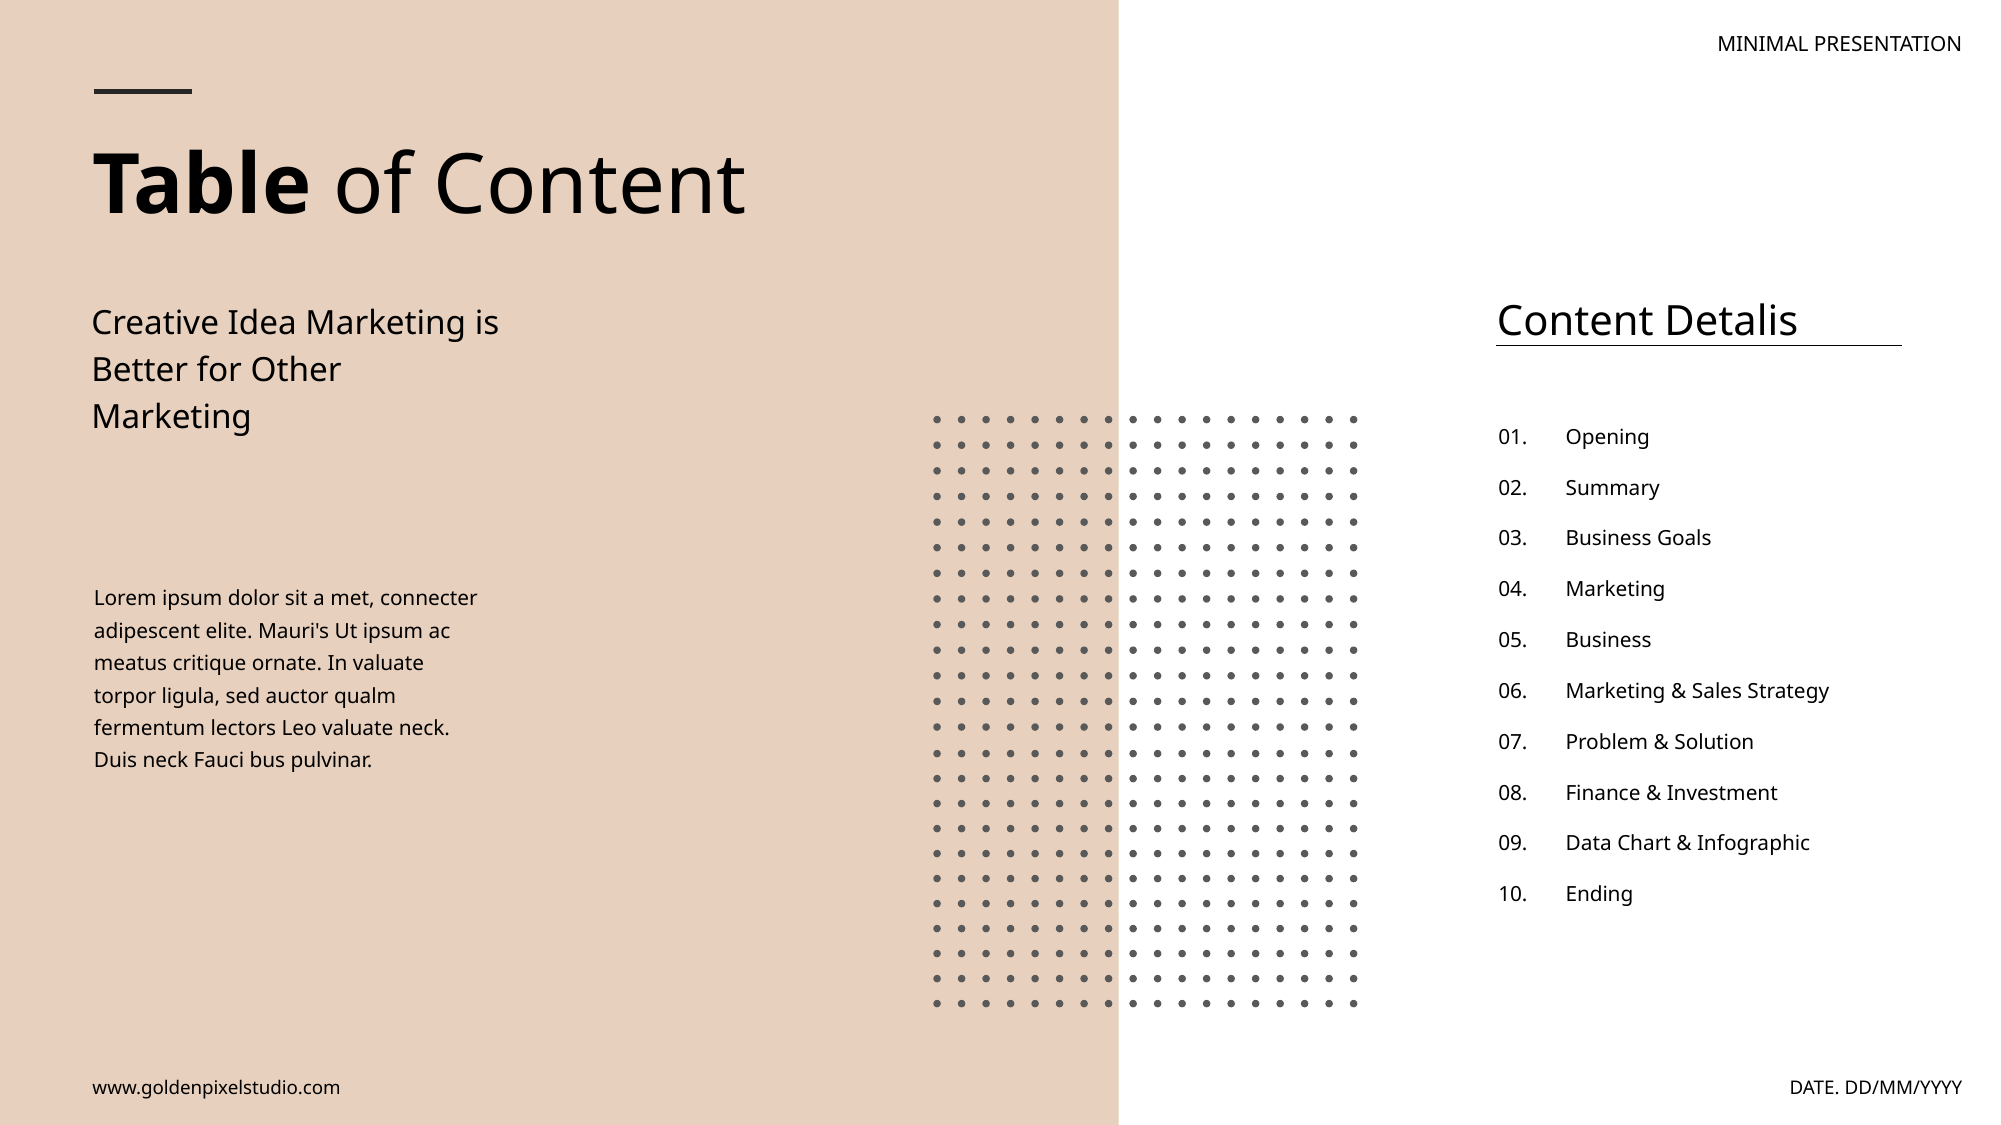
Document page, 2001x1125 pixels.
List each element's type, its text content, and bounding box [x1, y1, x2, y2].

text_box MINIMAL PRESENTATION [1630, 22, 1977, 63]
text_box 05. [1483, 619, 1551, 660]
text_box Marketing & Sales Strategy [1551, 669, 1896, 710]
text_box Data Chart & Infographic [1551, 822, 1896, 863]
text_box 07. [1483, 720, 1546, 761]
text_box Problem & Solution [1550, 720, 1896, 761]
text_box 10. [1483, 873, 1546, 914]
text_box 04. [1483, 568, 1551, 609]
text_box Opening [1550, 415, 1896, 456]
text_box www.goldenpixelstudio.com [77, 1065, 400, 1106]
text_box Business [1551, 619, 1896, 660]
text_box [0, 0, 1119, 1125]
text_box Marketing [1551, 568, 1896, 609]
picture [759, 353, 1234, 885]
text_box Creative Idea Marketing is Better for Other Marketing [76, 286, 520, 443]
text_box Content Detalis [1481, 286, 1940, 352]
text_box Business Goals [1551, 517, 1896, 558]
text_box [933, 415, 1358, 1008]
text_box Summary [1555, 466, 1896, 507]
text_box 01. [1483, 415, 1546, 456]
text_box 03. [1483, 517, 1551, 558]
text_box Table of Content [77, 102, 1039, 238]
text_box DATE. DD/MM/YYYY [1740, 1065, 1978, 1106]
text_box Ending [1550, 873, 1896, 914]
text_box 06. [1483, 669, 1551, 710]
text_box Finance & Investment [1555, 771, 1896, 812]
text_box 08. [1483, 771, 1555, 812]
text_box 02. [1483, 466, 1555, 507]
text_box Lorem ipsum dolor sit a met, connecter adipescent elite. Mauri's Ut ipsum ac meatus critique ornate. In valuate torpor ligula, sed auctor qualm fermentum lectors Leo valuate neck. Duis neck Fauci bus pulvinar. [79, 570, 505, 780]
text_box 09. [1483, 822, 1551, 863]
